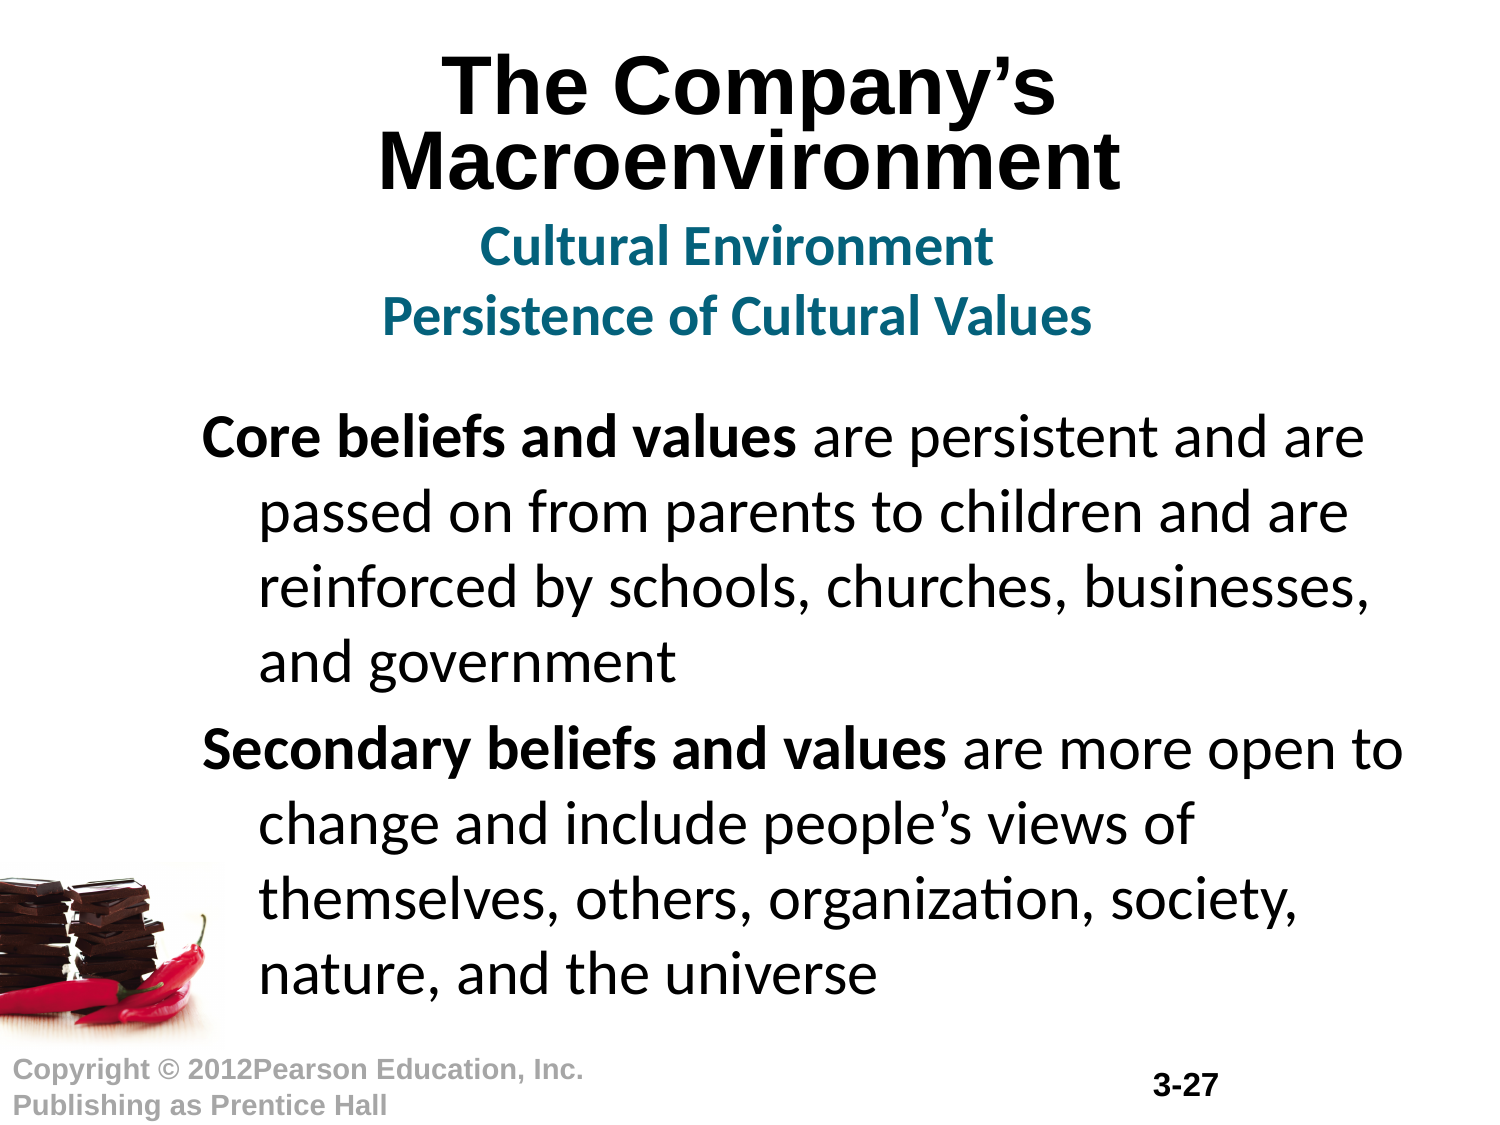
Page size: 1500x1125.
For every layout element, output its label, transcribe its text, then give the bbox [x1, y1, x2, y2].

list Core beliefs and values are persistent and are passed on from parents to children and are reinforced by schools, churches, businesses, and government Secondary beliefs and values are more open to change and include people’s views of themselves, others, organization, society, nature, and the universe [187, 387, 1463, 1063]
title The Company’s Macroenvironment [112, 37, 1388, 226]
picture [0, 862, 187, 1050]
list Cultural Environment Persistence of Cultural Values [149, 199, 1326, 263]
